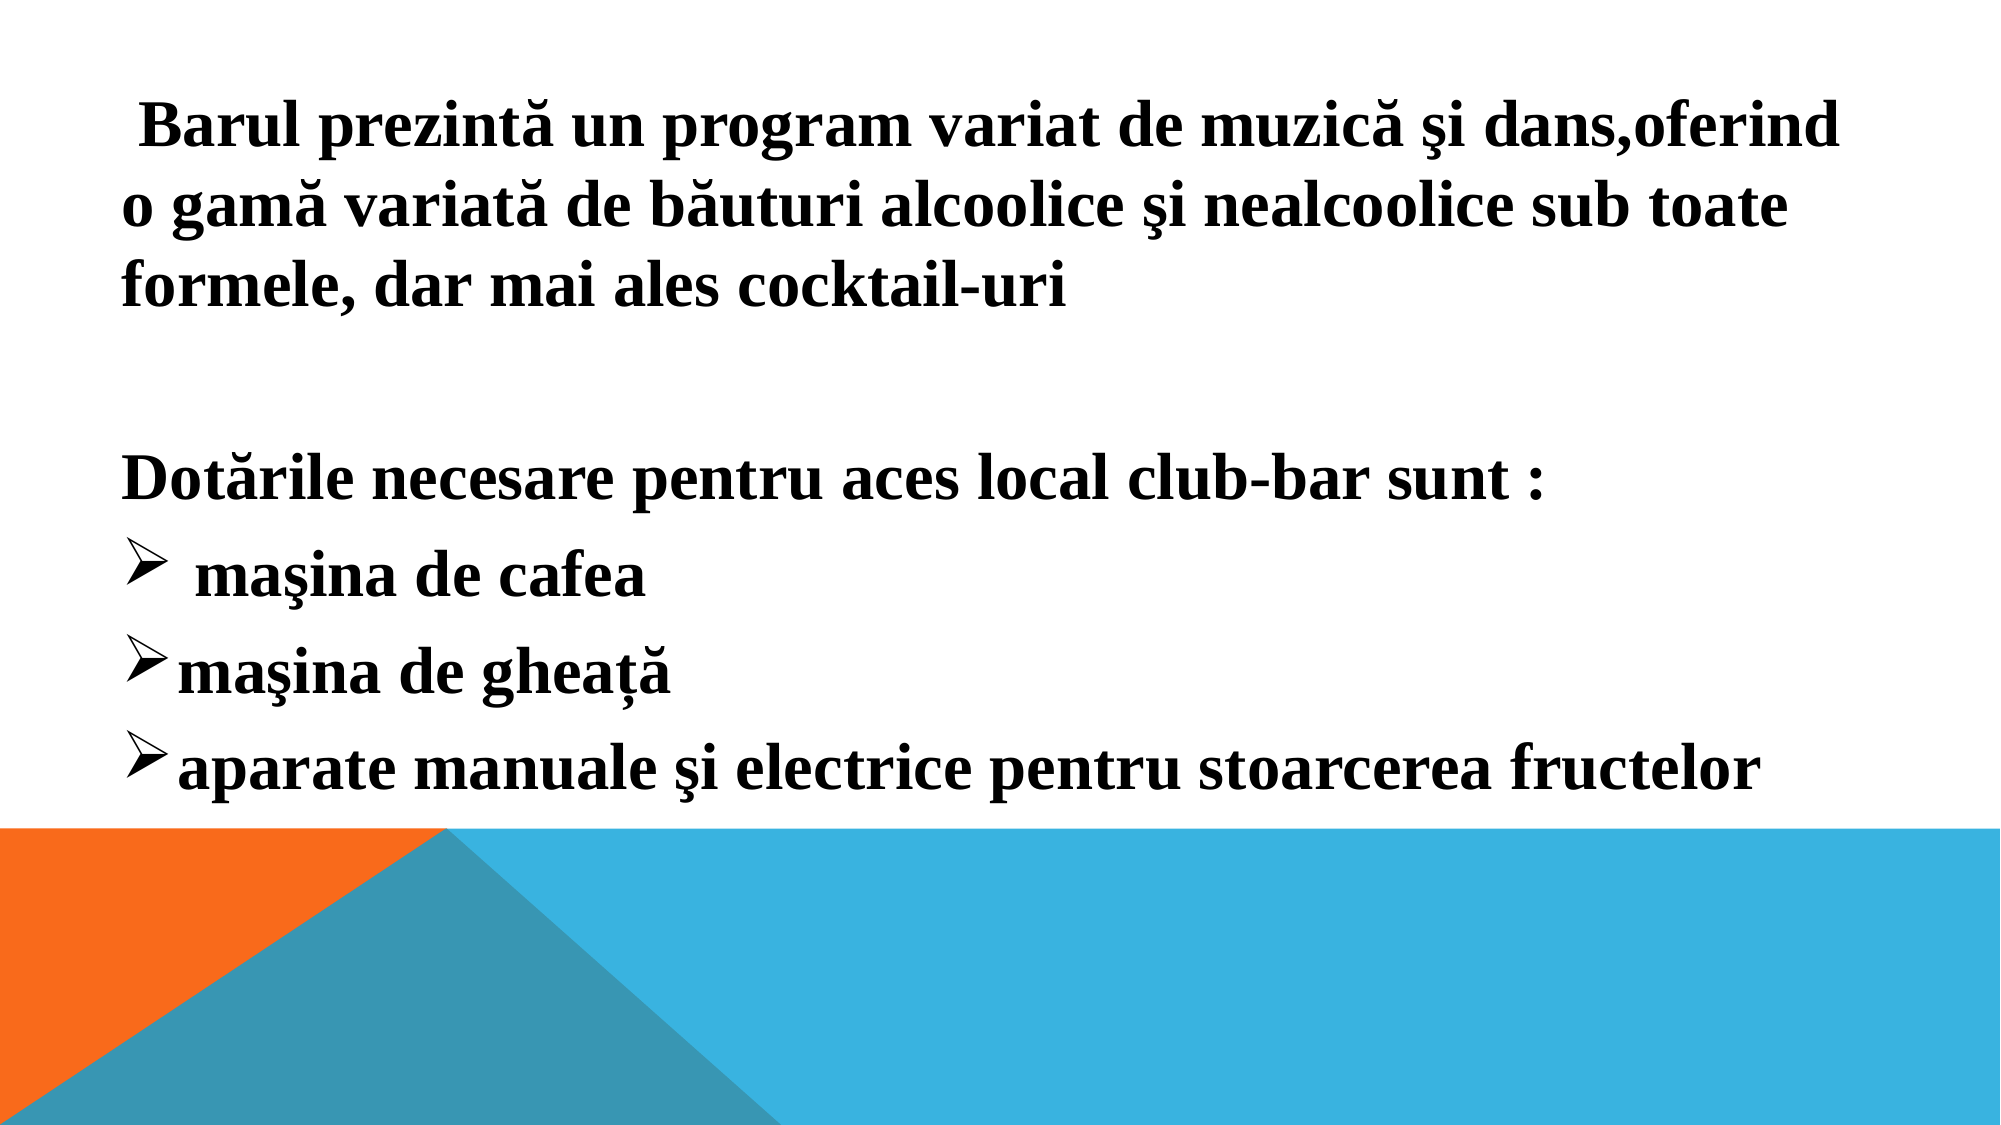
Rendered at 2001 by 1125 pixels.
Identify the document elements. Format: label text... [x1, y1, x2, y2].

list Barul prezintă un program variat de muzică şi dans,oferind o gamă variată de băuturi alcoolice şi nealcoolice sub toate formele, dar mai ales cocktail-uri Dotările necesare pentru aces local club-bar sunt : maşina de cafea maşina de gheață aparate manuale şi electrice pentru stoarcerea fructelor [106, 71, 1888, 1079]
